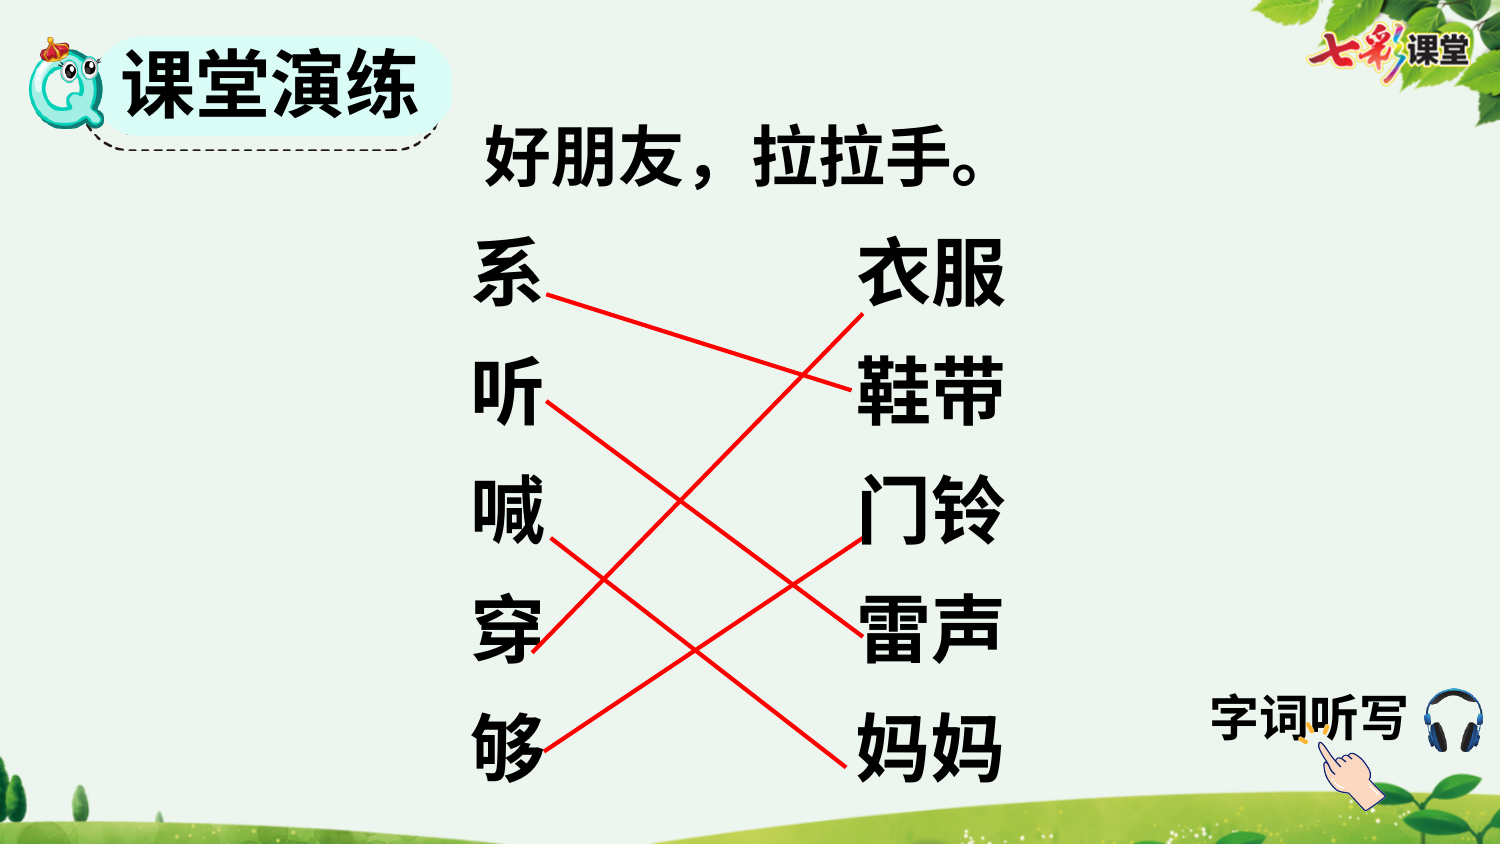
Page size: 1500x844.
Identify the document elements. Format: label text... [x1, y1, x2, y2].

text_box 衣服 [842, 218, 1022, 324]
text_box 鞋带 [868, 337, 1022, 443]
text_box 雷声 [867, 574, 1022, 680]
text_box 妈妈 [840, 693, 1030, 799]
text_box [543, 537, 864, 752]
text_box 穿 [455, 574, 538, 680]
text_box 好朋友，拉拉手。 [470, 107, 1034, 202]
text_box 系 [455, 218, 561, 324]
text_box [545, 294, 852, 311]
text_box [550, 760, 847, 768]
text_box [531, 313, 864, 653]
text_box 够 [455, 693, 561, 799]
text_box 喊 [455, 456, 526, 561]
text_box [29, 31, 458, 151]
picture [0, 0, 1500, 844]
text_box 字词听写 [1198, 680, 1428, 752]
text_box 听 [455, 337, 526, 443]
text_box 门铃 [869, 456, 1022, 561]
